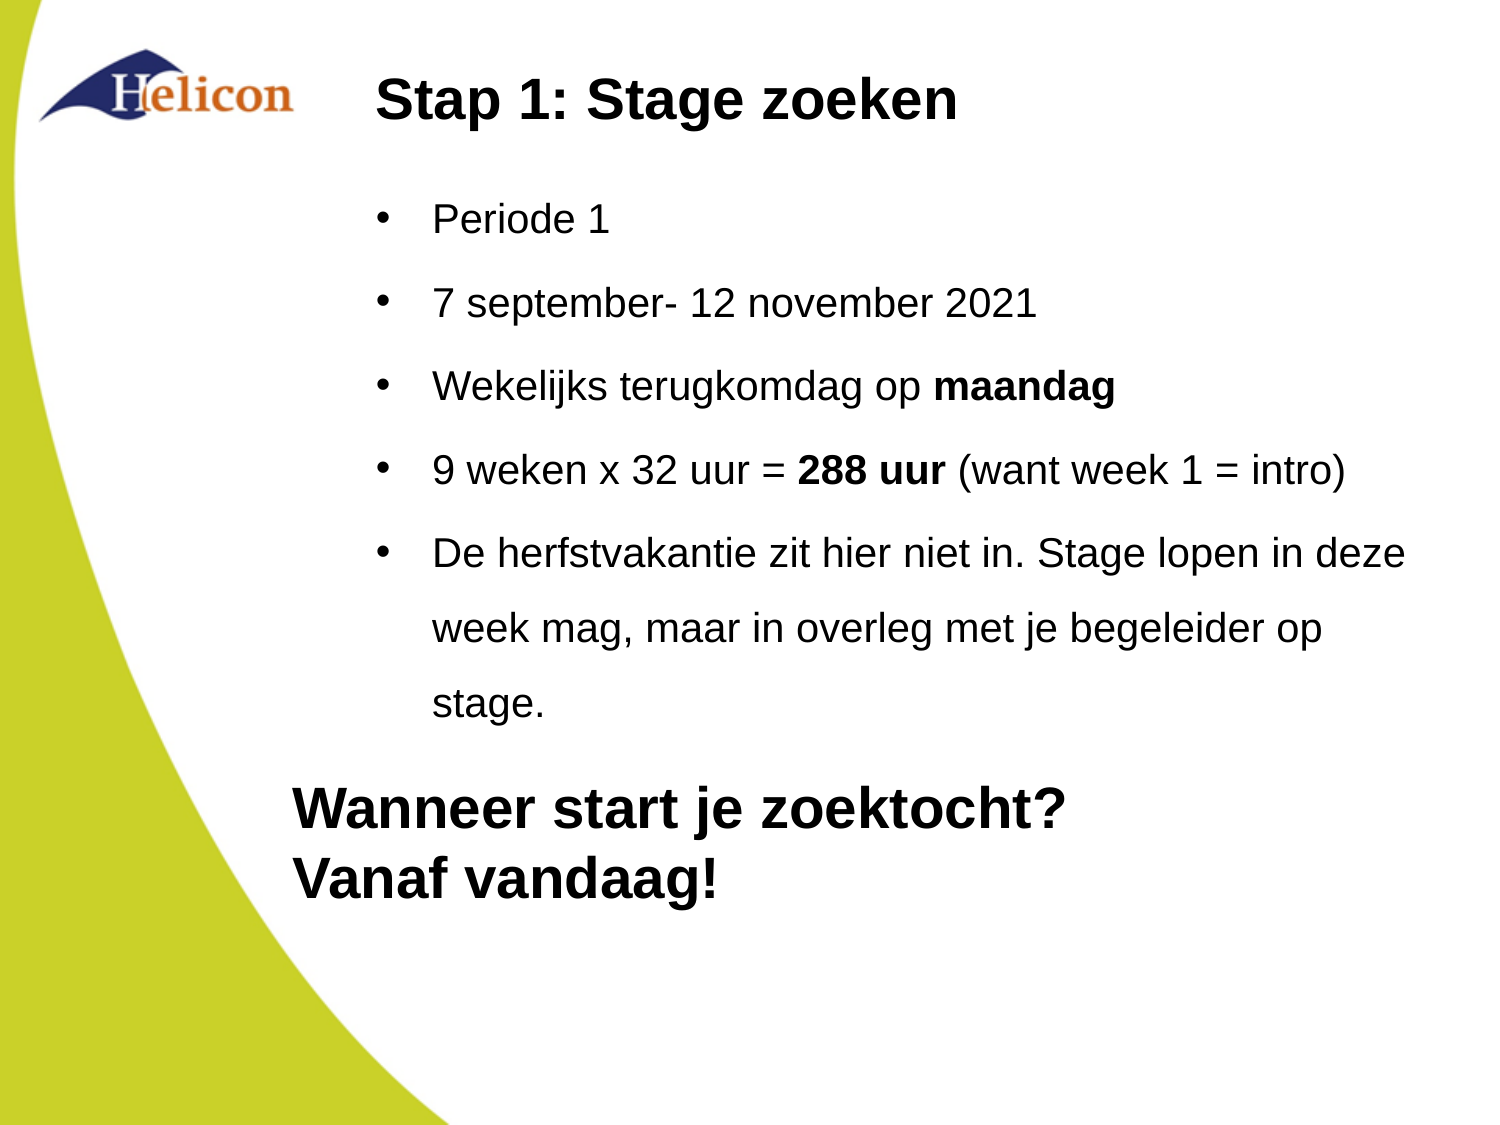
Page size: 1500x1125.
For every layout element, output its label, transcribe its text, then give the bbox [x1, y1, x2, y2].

title Stap 1: Stage zoeken [360, 42, 1451, 149]
text_box Wanneer start je zoektocht? Vanaf vandaag! [277, 786, 1368, 894]
list Periode 1 7 september- 12 november 2021 Wekelijks terugkomdag op maandag 9 weken x 32 uur = 288 uur (want week 1 = intro) De herfstvakantie zit hier niet in. Stage lopen in deze week mag, maar in overleg met je begeleider op stage. [360, 184, 1451, 994]
picture [0, 0, 1500, 1125]
